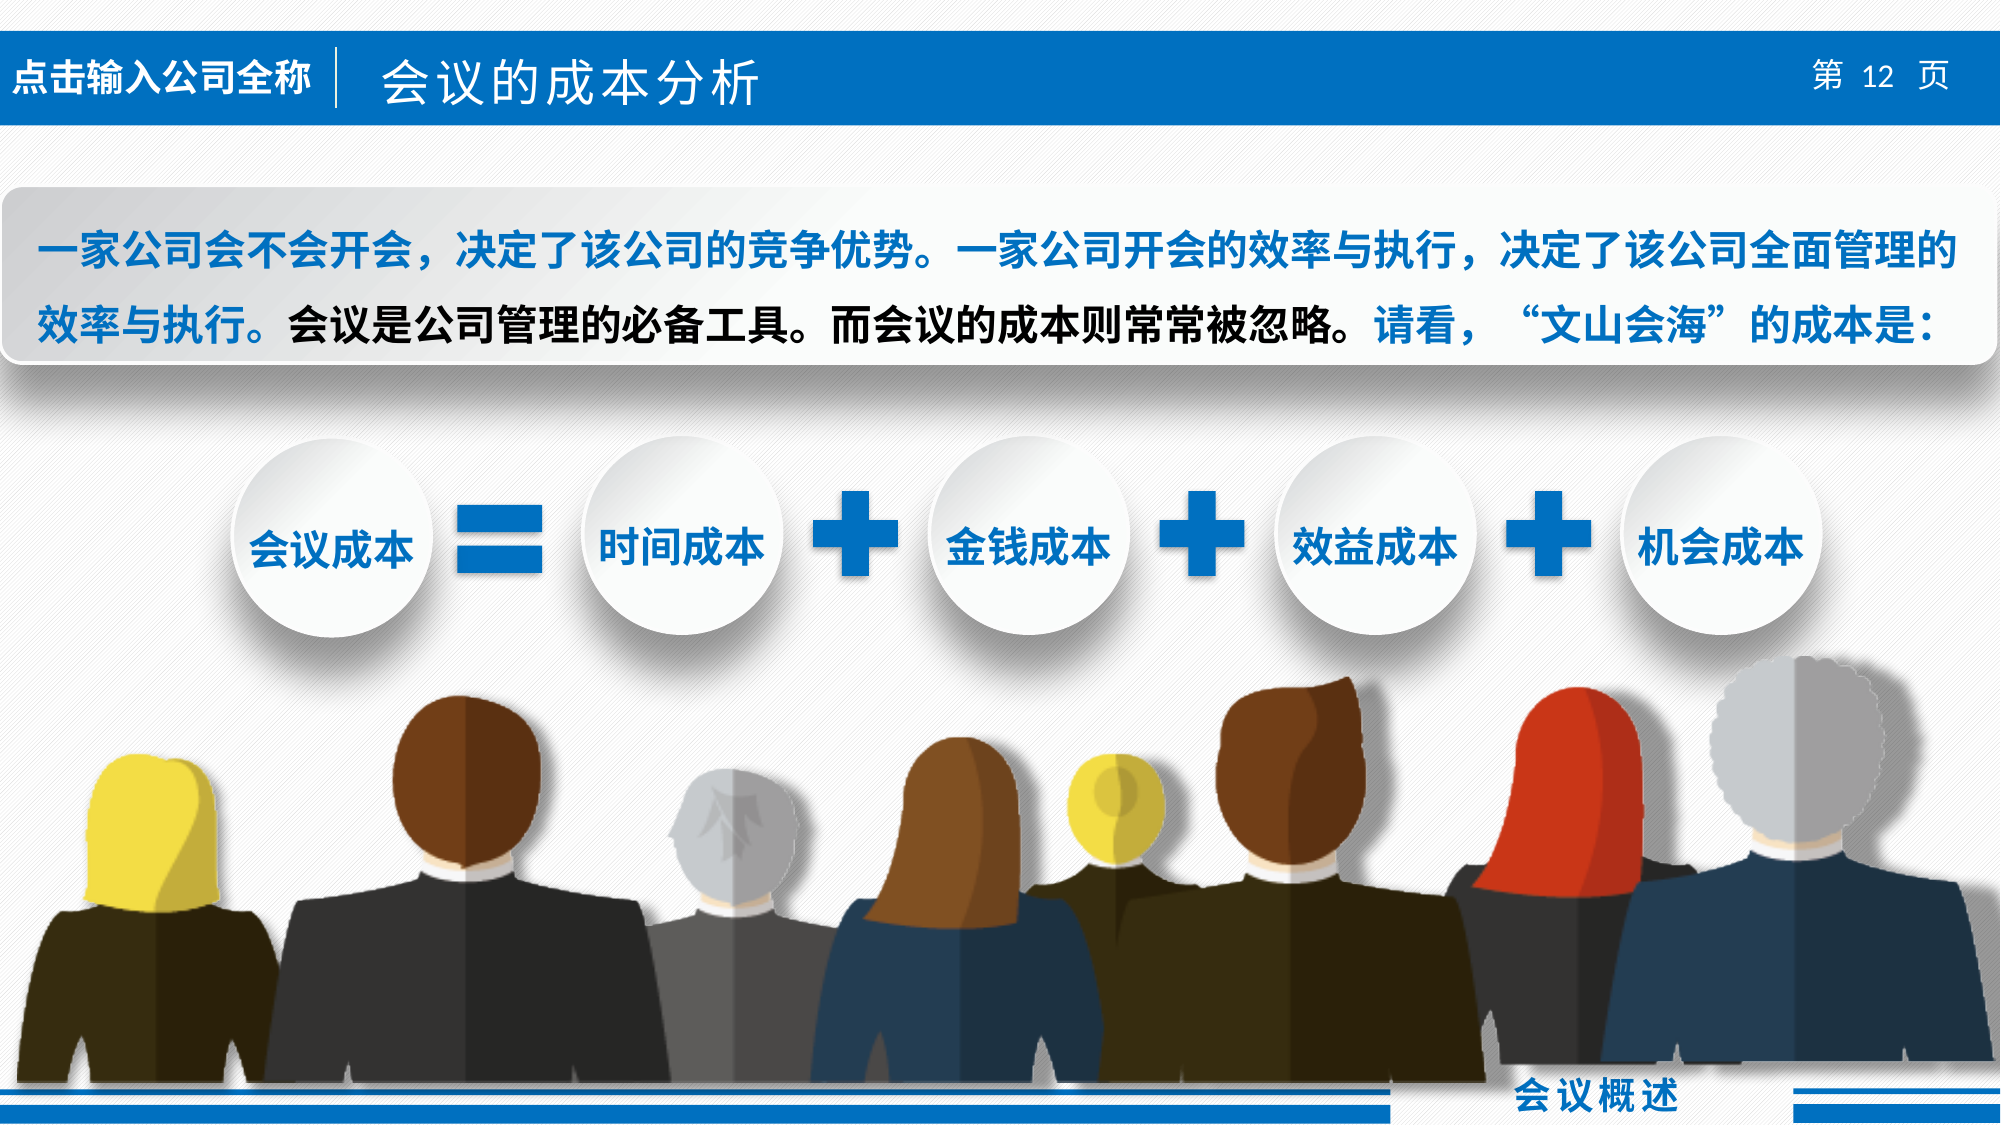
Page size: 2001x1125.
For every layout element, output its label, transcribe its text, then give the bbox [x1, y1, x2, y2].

text_box [457, 504, 543, 533]
text_box 一家公司会不会开会，决定了该公司的竞争优势。一家公司开会的效率与执行，决定了该公司全面管理的效率与执行。会议是公司管理的必备工具。而会议的成本则常常被忽略。请看，“文山会海”的成本是： [0, 183, 1998, 366]
text_box 时间成本 [580, 436, 784, 636]
text_box 金钱成本 [927, 436, 1131, 636]
picture [16, 656, 1996, 1083]
text_box 会议成本 [230, 436, 434, 638]
text_box [1506, 491, 1592, 576]
text_box [1159, 491, 1245, 576]
text_box 机会成本 [1619, 436, 1823, 636]
text_box 效益成本 [1273, 436, 1478, 636]
text_box [457, 545, 543, 573]
text_box [813, 491, 898, 576]
